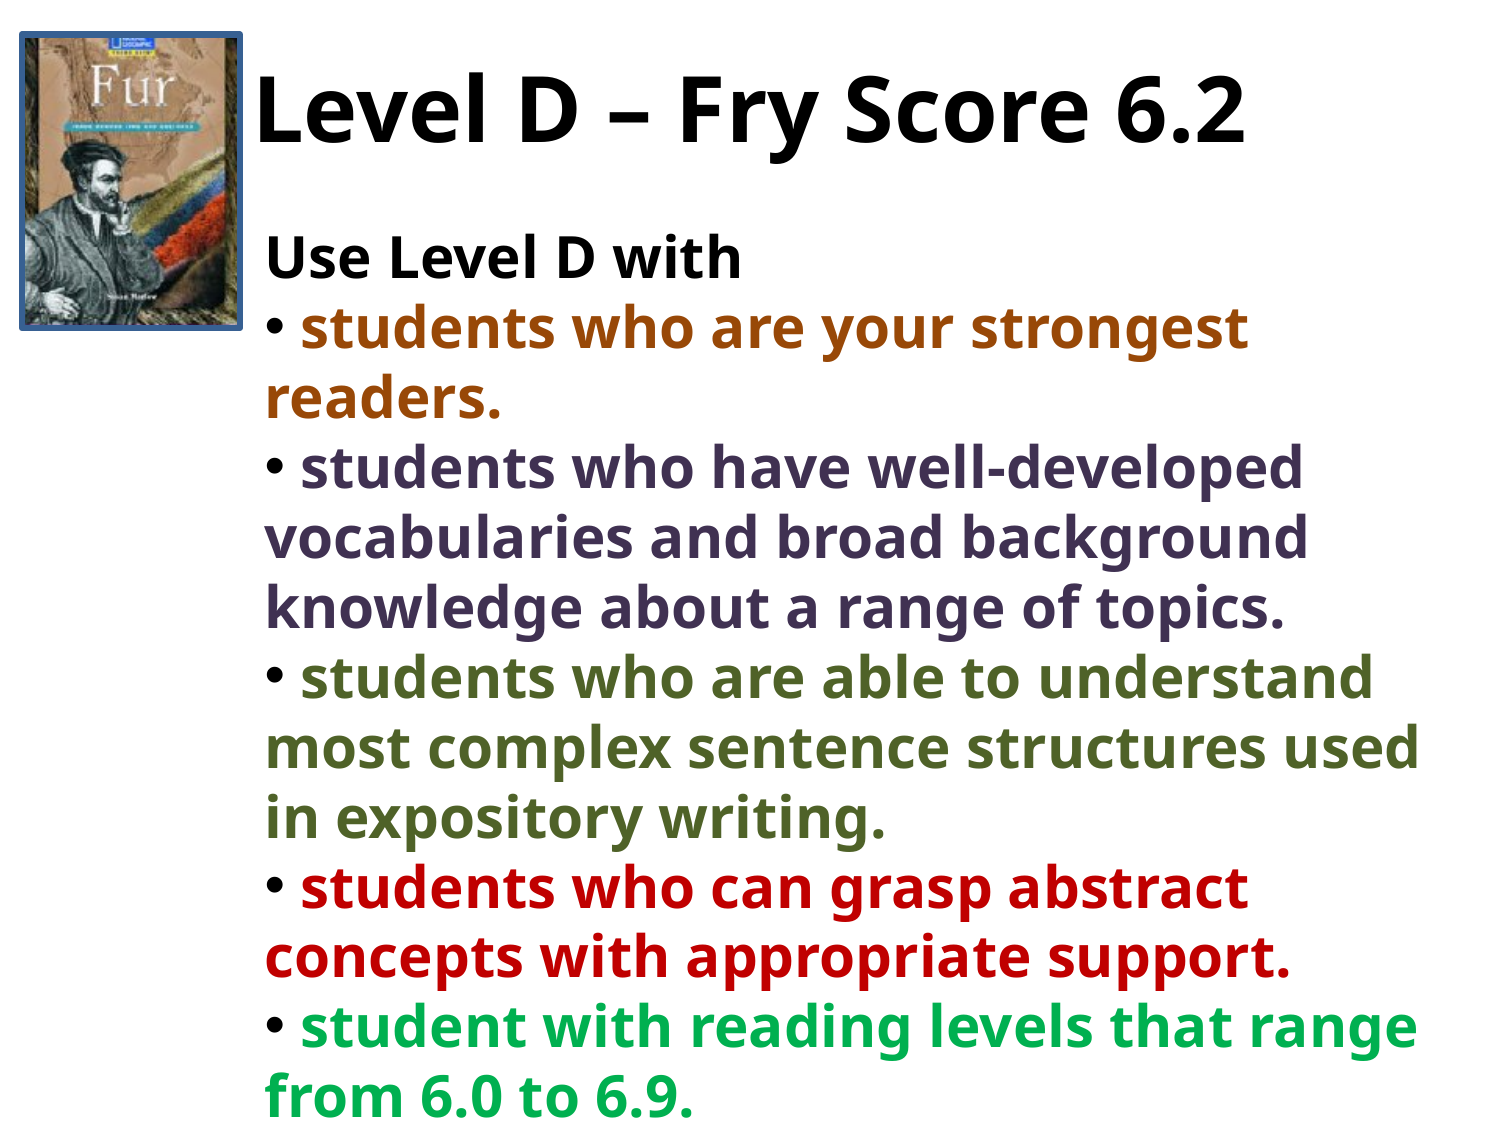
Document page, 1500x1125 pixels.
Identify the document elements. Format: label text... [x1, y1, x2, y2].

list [24, 37, 238, 326]
title Level D – Fry Score 6.2 [75, 12, 1425, 200]
text_box Use Level D with students who are your strongest readers. students who have well-developed vocabularies and broad background knowledge about a range of topics. students who are able to understand most complex sentence structures used in expository writing. students who can grasp abstract concepts with appropriate support. student with reading levels that range from 6.0 to 6.9. [249, 212, 1450, 1125]
